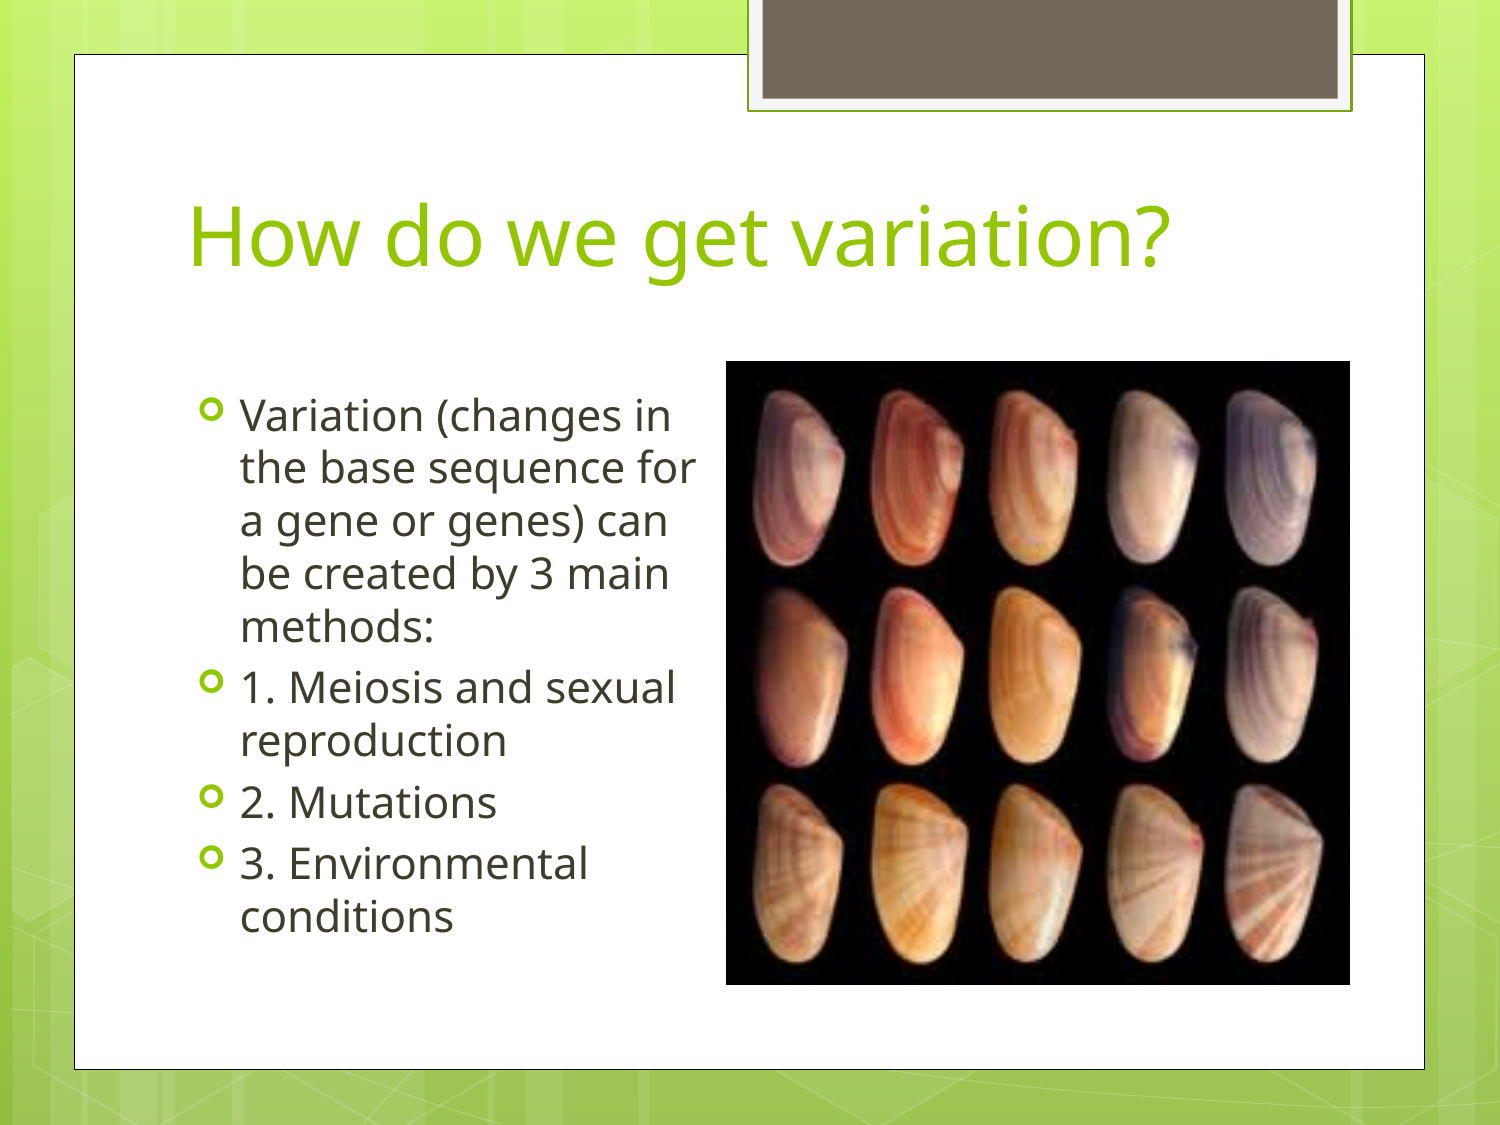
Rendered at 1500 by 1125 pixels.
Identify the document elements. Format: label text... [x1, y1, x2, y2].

title How do we get variation? [171, 113, 1324, 291]
picture [726, 361, 1350, 986]
list Variation (changes in the base sequence for a gene or genes) can be created by 3 main methods: 1. Meiosis and sexual reproduction 2. Mutations 3. Environmental conditions [171, 379, 720, 953]
